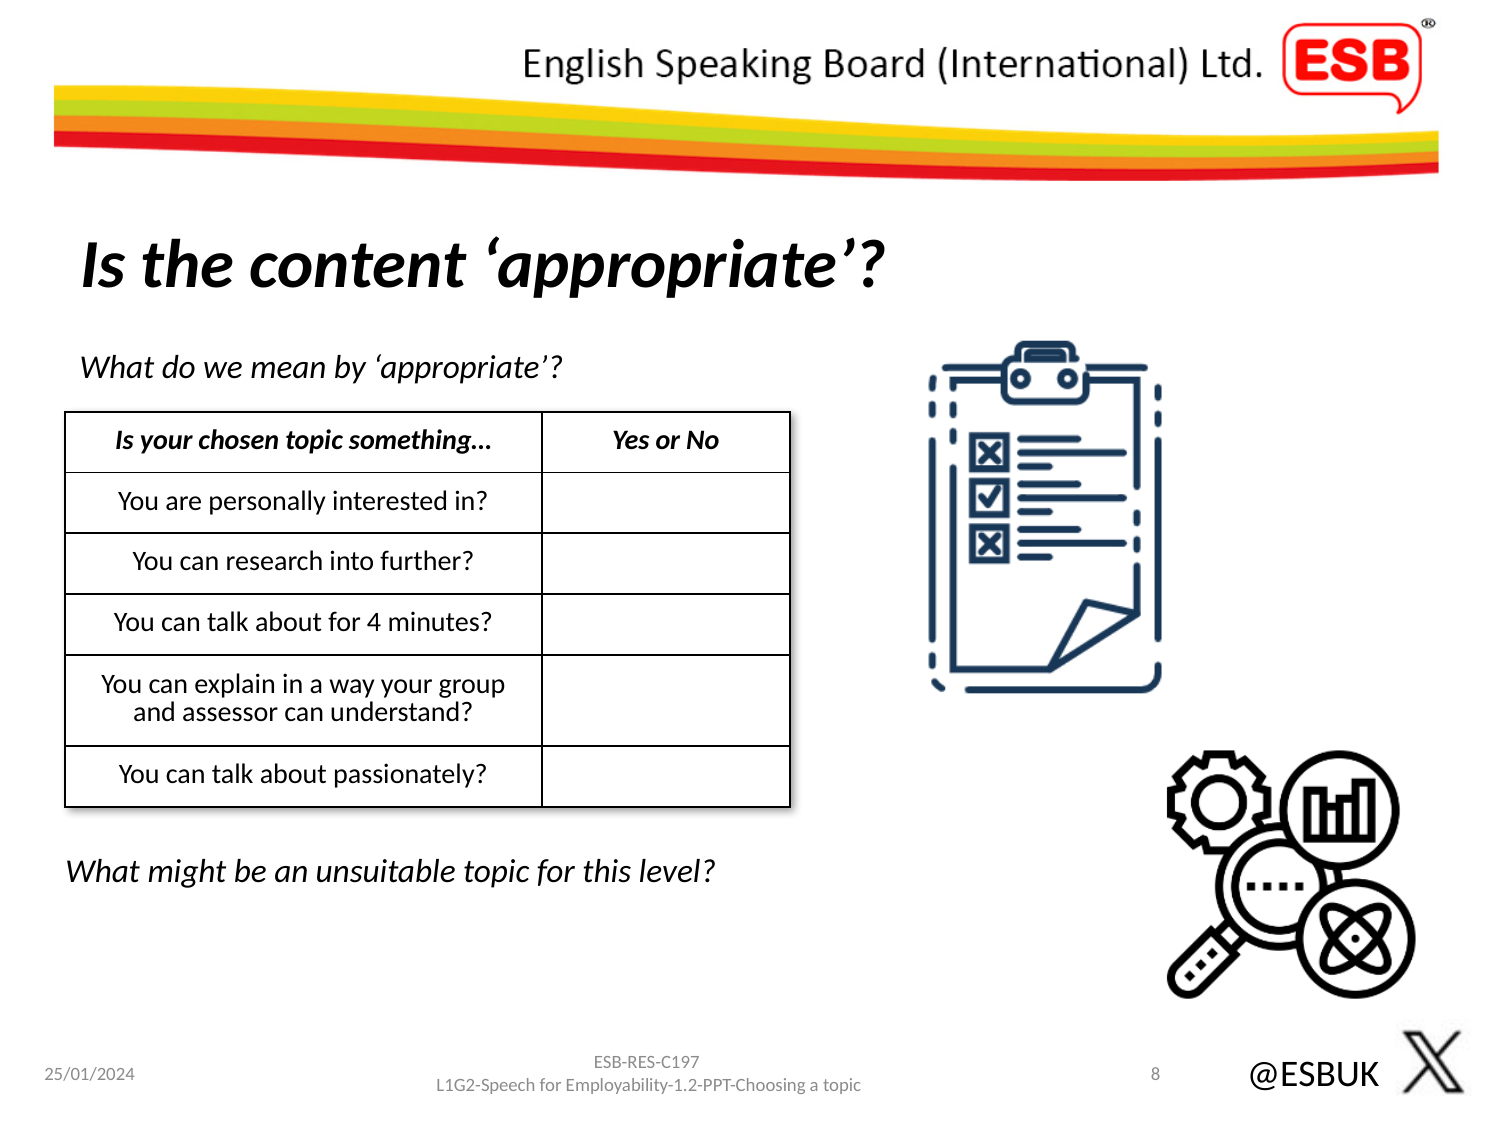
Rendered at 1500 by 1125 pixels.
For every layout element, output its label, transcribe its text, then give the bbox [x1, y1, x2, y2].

title Is the content ‘appropriate’? [64, 206, 1359, 325]
table_cell [543, 656, 789, 745]
table_cell You can research into further? [66, 534, 541, 593]
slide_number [29, 1042, 367, 1103]
table_cell [543, 595, 789, 654]
table_header Yes or No [543, 413, 789, 472]
footer ESB-RES-C197 L1G2-Speech for Employability-1.2-PPT-Choosing a topic [395, 1042, 902, 1103]
picture [1395, 1019, 1476, 1106]
table_cell You can talk about for 4 minutes? [66, 595, 541, 654]
table_cell [543, 747, 789, 806]
table_cell [543, 473, 789, 532]
picture [0, 0, 1500, 189]
table_cell You can talk about passionately? [66, 747, 541, 806]
table_cell [543, 534, 789, 593]
text_box What do we mean by ‘appropriate’? [64, 338, 901, 393]
picture [901, 323, 1427, 1017]
table_cell You are personally interested in? [66, 473, 541, 532]
table_header Is your chosen topic something… [66, 413, 541, 472]
text_box What might be an unsuitable topic for this level? [50, 841, 972, 897]
slide_number 8 [930, 1042, 1176, 1103]
table_cell You can explain in a way your group and assessor can understand? [66, 656, 541, 745]
